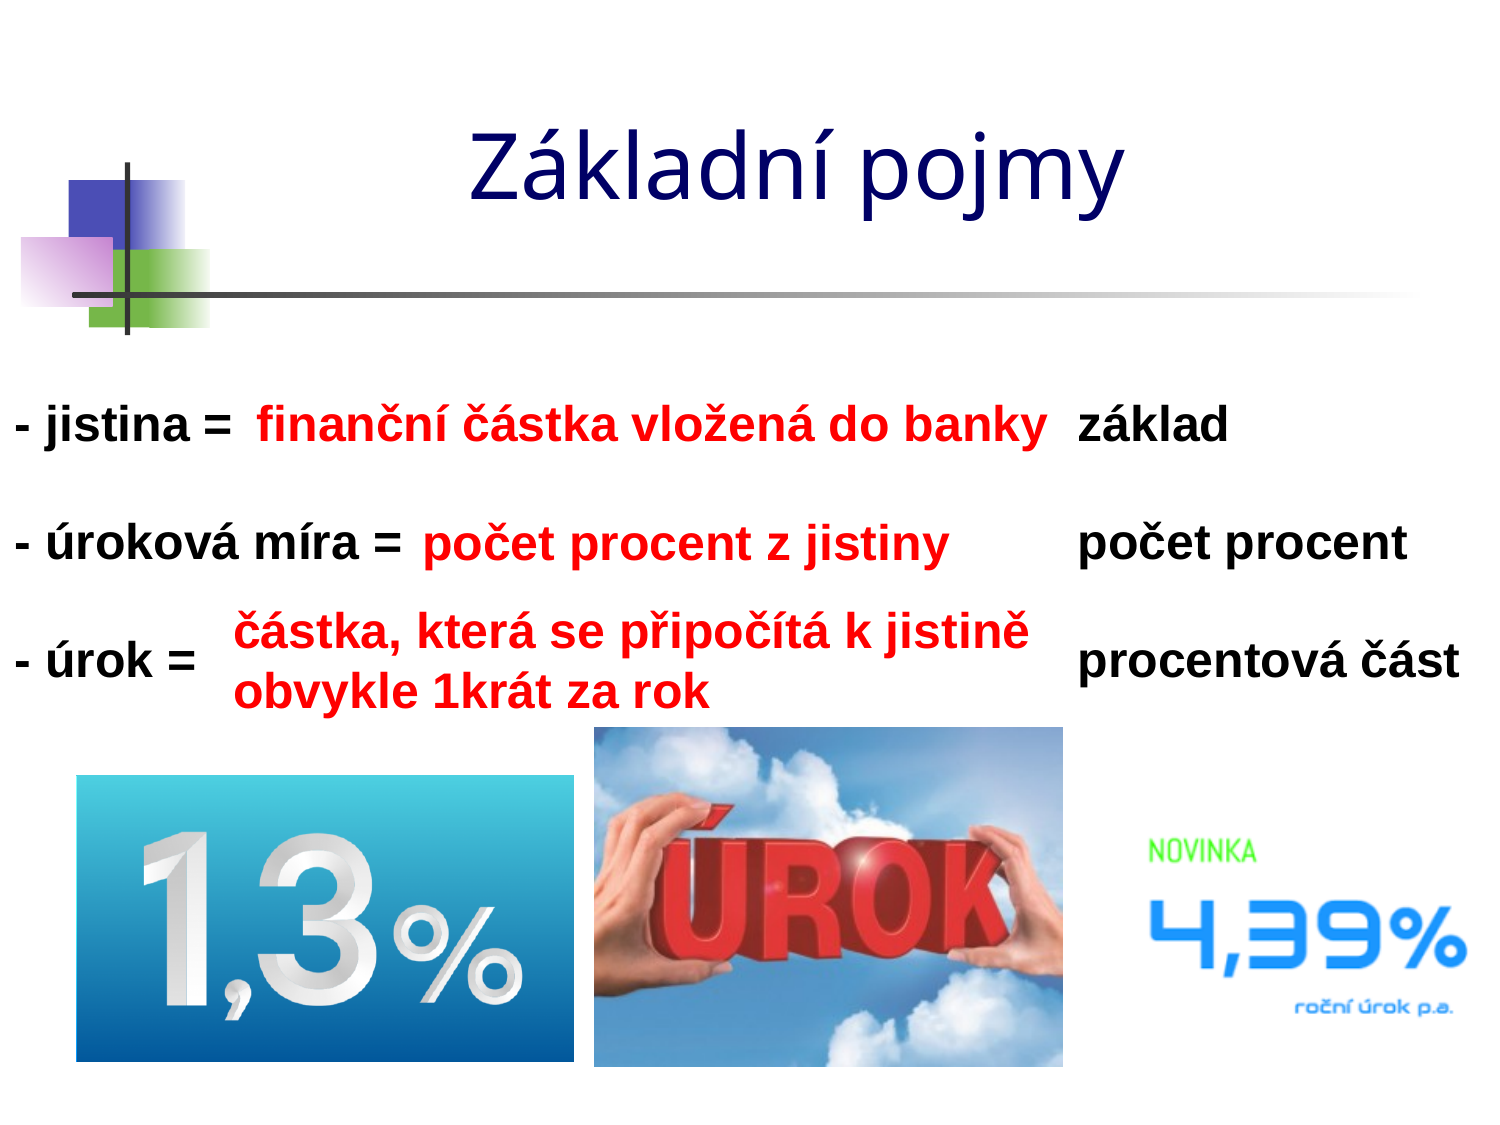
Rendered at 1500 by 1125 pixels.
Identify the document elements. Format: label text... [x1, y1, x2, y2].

text_box finanční částka vložená do banky [242, 383, 1062, 459]
text_box - jistina = [0, 383, 242, 459]
text_box - úroková míra = [0, 501, 431, 577]
text_box počet procent [1062, 501, 1446, 577]
picture [593, 727, 1064, 1068]
text_box základ [1062, 383, 1246, 459]
picture [1127, 773, 1480, 1125]
text_box Základní pojmy [158, 42, 1437, 283]
text_box - úrok = [0, 620, 218, 695]
text_box procentová část [1062, 620, 1500, 695]
text_box částka, která se připočítá k jistině obvykle 1krát za rok [218, 591, 1069, 727]
picture [76, 774, 574, 1063]
text_box počet procent z jistiny [407, 503, 1010, 578]
